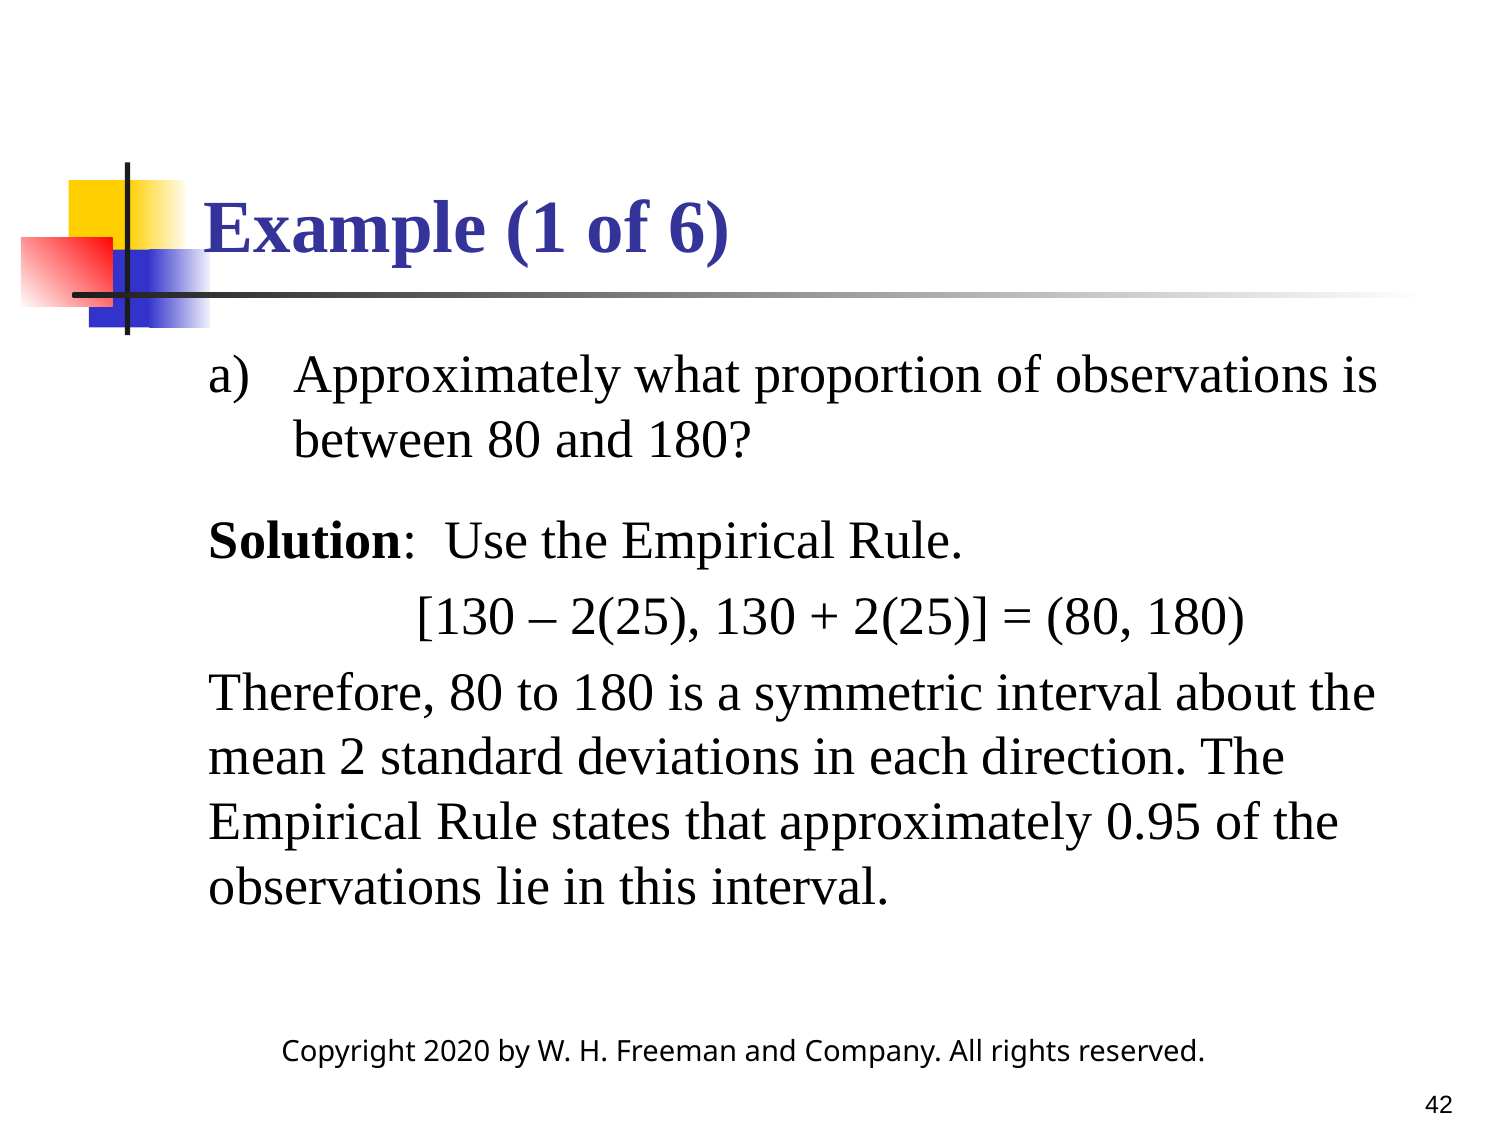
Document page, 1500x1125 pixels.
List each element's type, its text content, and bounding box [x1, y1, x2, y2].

title Example (1 of 6) [188, 35, 1468, 275]
list Approximately what proportion of observations is between 80 and 180? Solution: Use the Empirical Rule. [130 – 2(25), 130 + 2(25)] = (80, 180) Therefore, 80 to 180 is a symmetric interval about the mean 2 standard deviations in each direction. The Empirical Rule states that approximately 0.95 of the observations lie in this interval. [193, 331, 1469, 1006]
